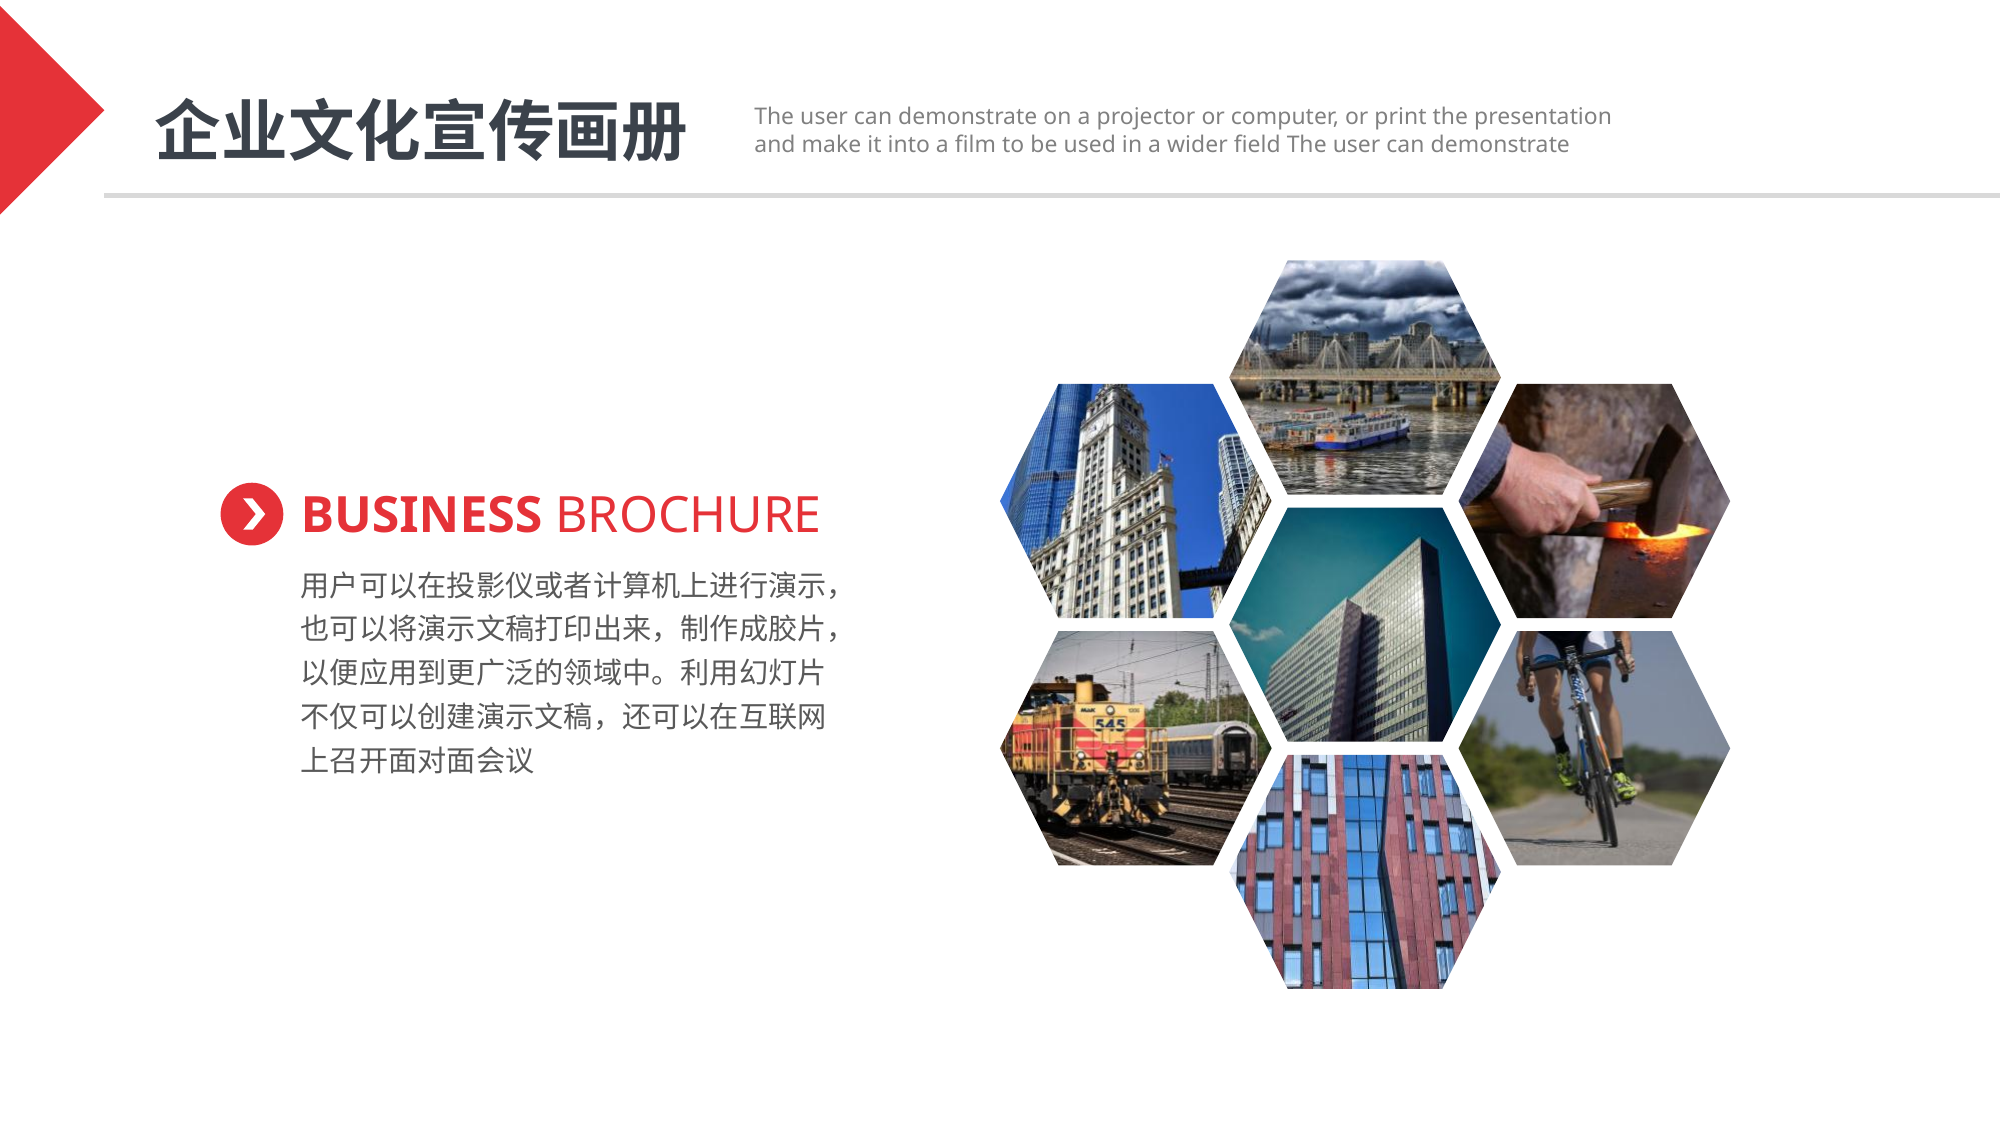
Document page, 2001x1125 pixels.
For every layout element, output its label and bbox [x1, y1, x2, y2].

text_box [998, 382, 1273, 620]
text_box [998, 630, 1273, 867]
text_box [0, 0, 2000, 238]
text_box [1457, 382, 1732, 620]
text_box [220, 475, 932, 788]
text_box [1228, 753, 1503, 990]
text_box [1457, 630, 1732, 867]
text_box [1228, 506, 1503, 743]
text_box [1228, 259, 1503, 496]
